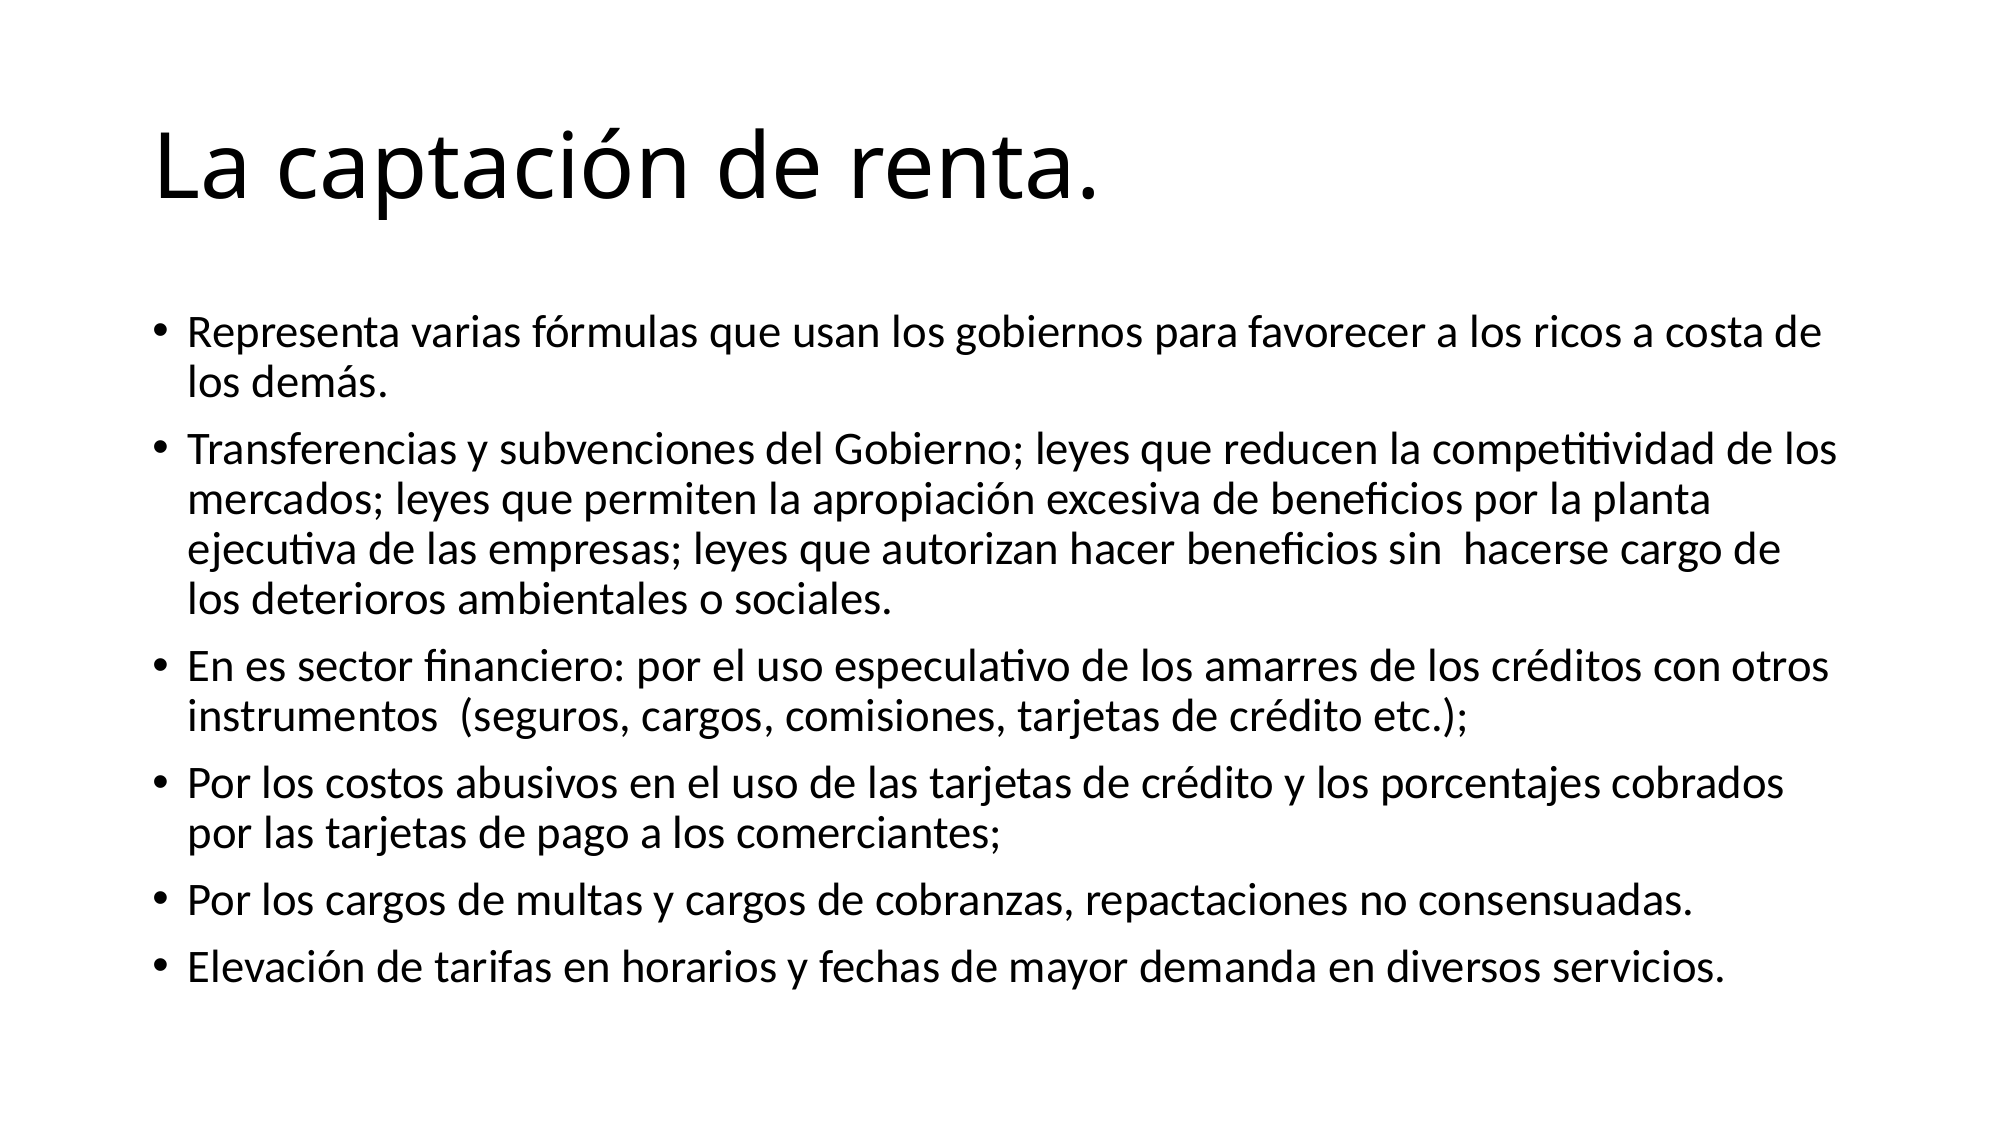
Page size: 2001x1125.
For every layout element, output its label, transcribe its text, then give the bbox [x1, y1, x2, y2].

title La captación de renta. [137, 59, 1863, 278]
list Representa varias fórmulas que usan los gobiernos para favorecer a los ricos a costa de los demás. Transferencias y subvenciones del Gobierno; leyes que reducen la competitividad de los mercados; leyes que permiten la apropiación excesiva de beneficios por la planta ejecutiva de las empresas; leyes que autorizan hacer beneficios sin hacerse cargo de los deterioros ambientales o sociales. En es sector financiero: por el uso especulativo de los amarres de los créditos con otros instrumentos (seguros, cargos, comisiones, tarjetas de crédito etc.); Por los costos abusivos en el uso de las tarjetas de crédito y los porcentajes cobrados por las tarjetas de pago a los comerciantes; Por los cargos de multas y cargos de cobranzas, repactaciones no consensuadas. Elevación de tarifas en horarios y fechas de mayor demanda en diversos servicios. [137, 299, 1863, 1014]
